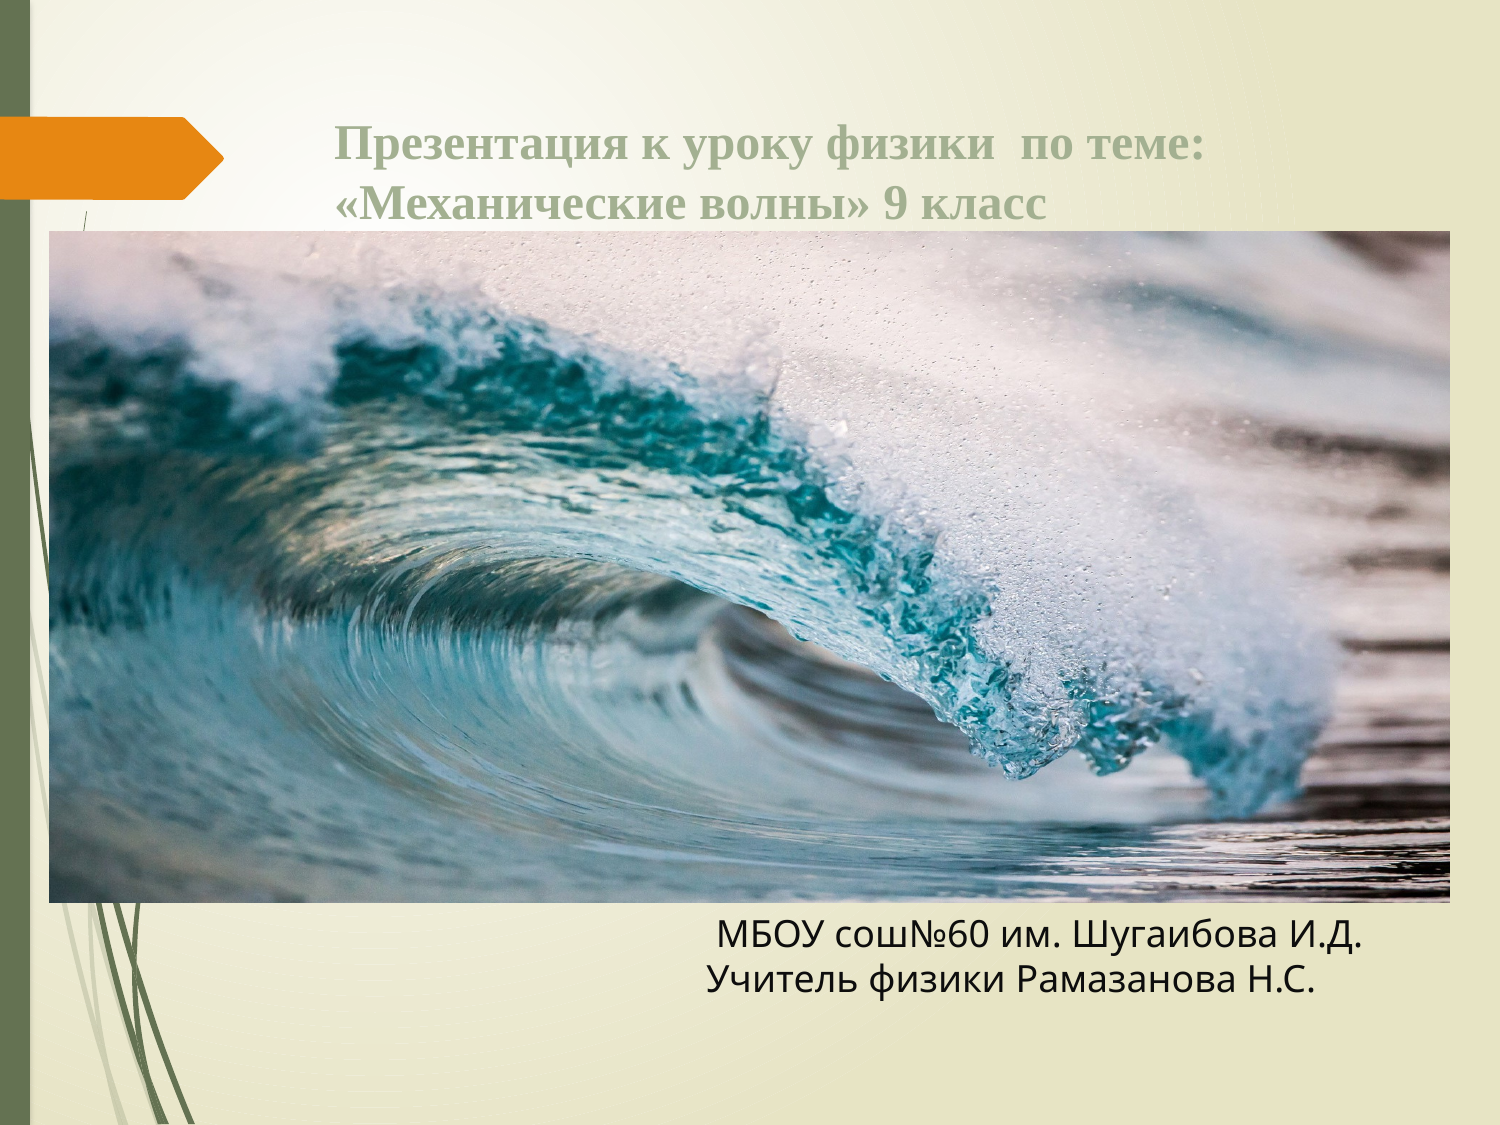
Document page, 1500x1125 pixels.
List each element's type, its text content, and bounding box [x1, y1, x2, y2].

text_box МБОУ сош№60 им. Шугаибова И.Д. Учитель физики Рамазанова Н.С. [691, 902, 1477, 1008]
picture [49, 231, 1450, 903]
title Презентация к уроку физики по теме: «Механические волны» 9 класс [319, 102, 1400, 230]
